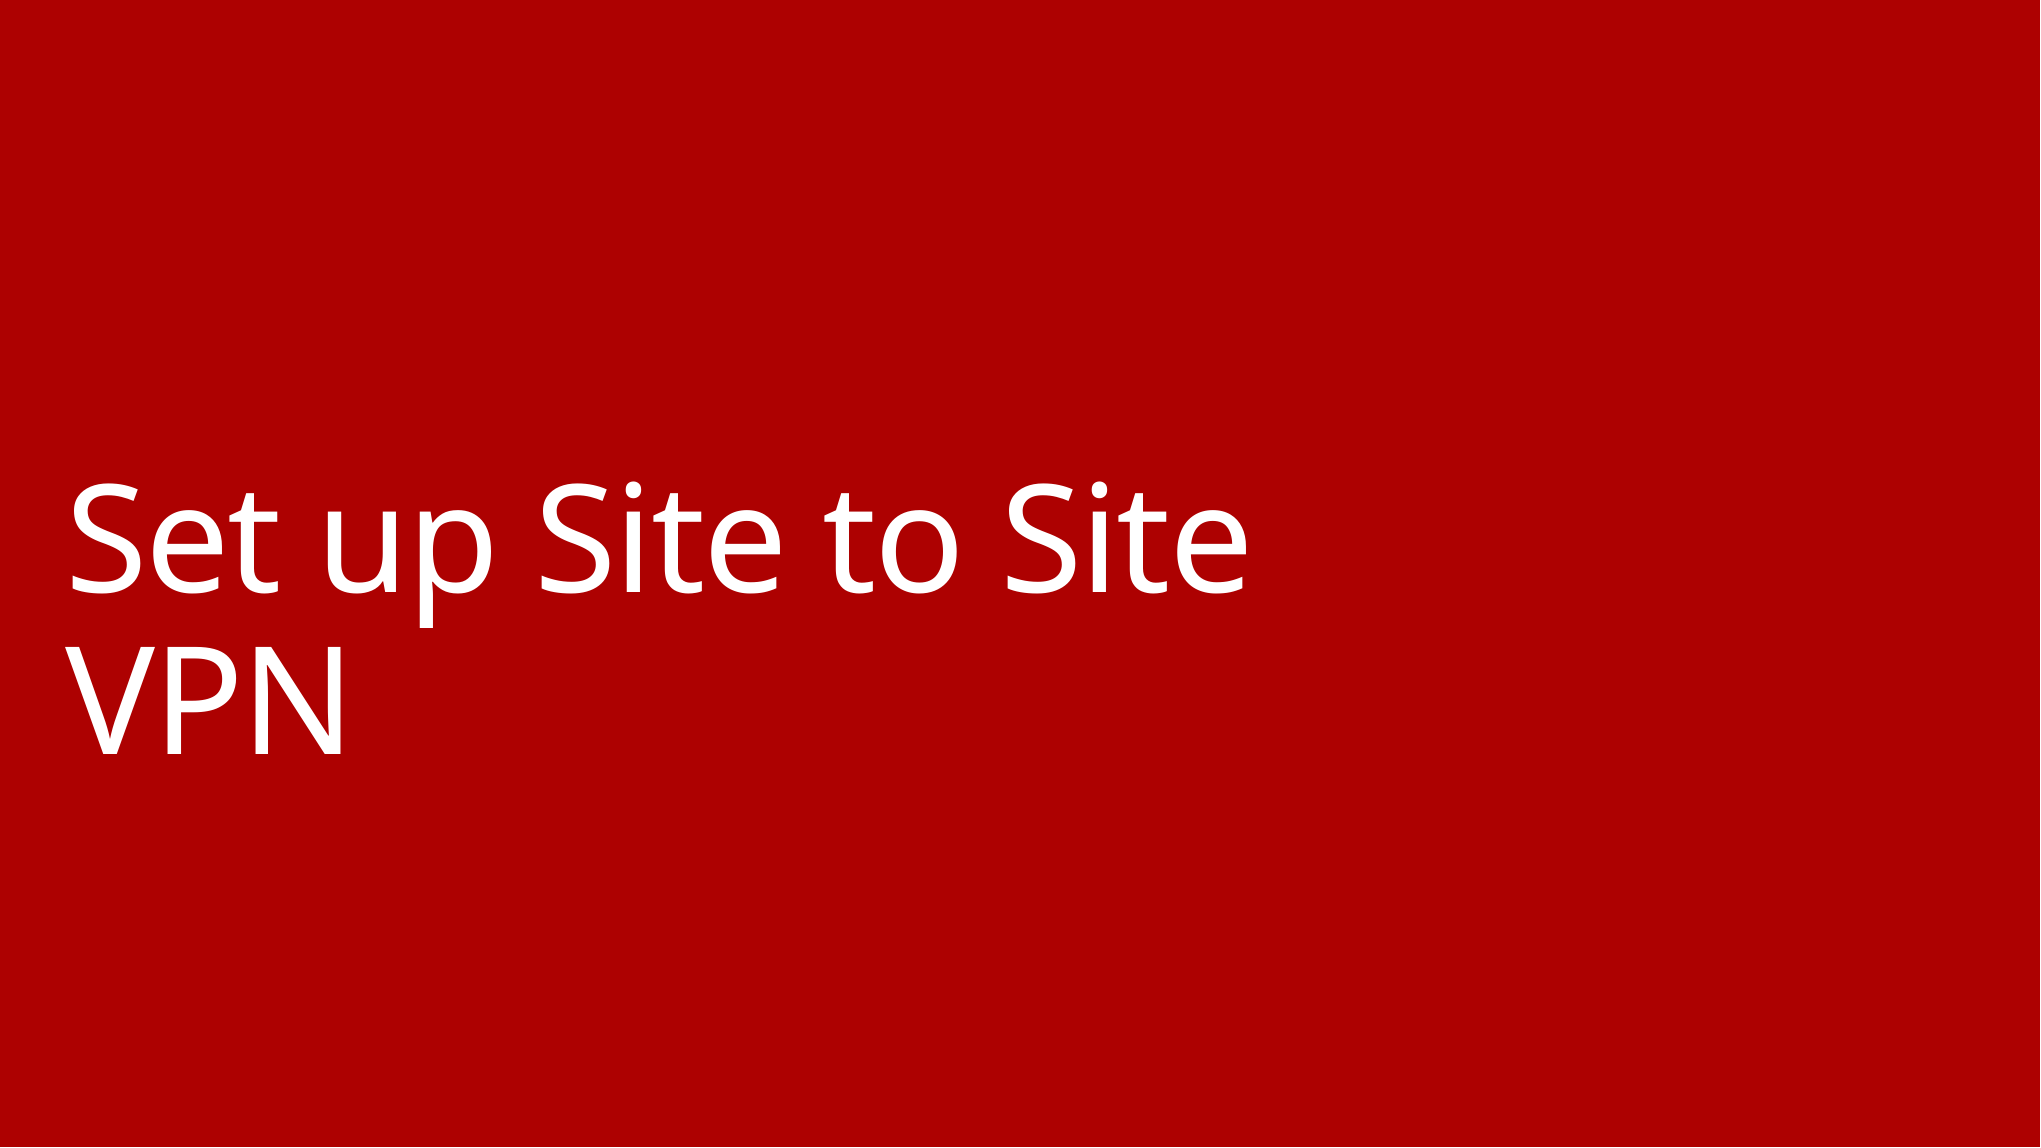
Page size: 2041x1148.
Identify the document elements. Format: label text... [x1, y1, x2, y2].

title Set up Site to Site VPN [41, 447, 1530, 642]
